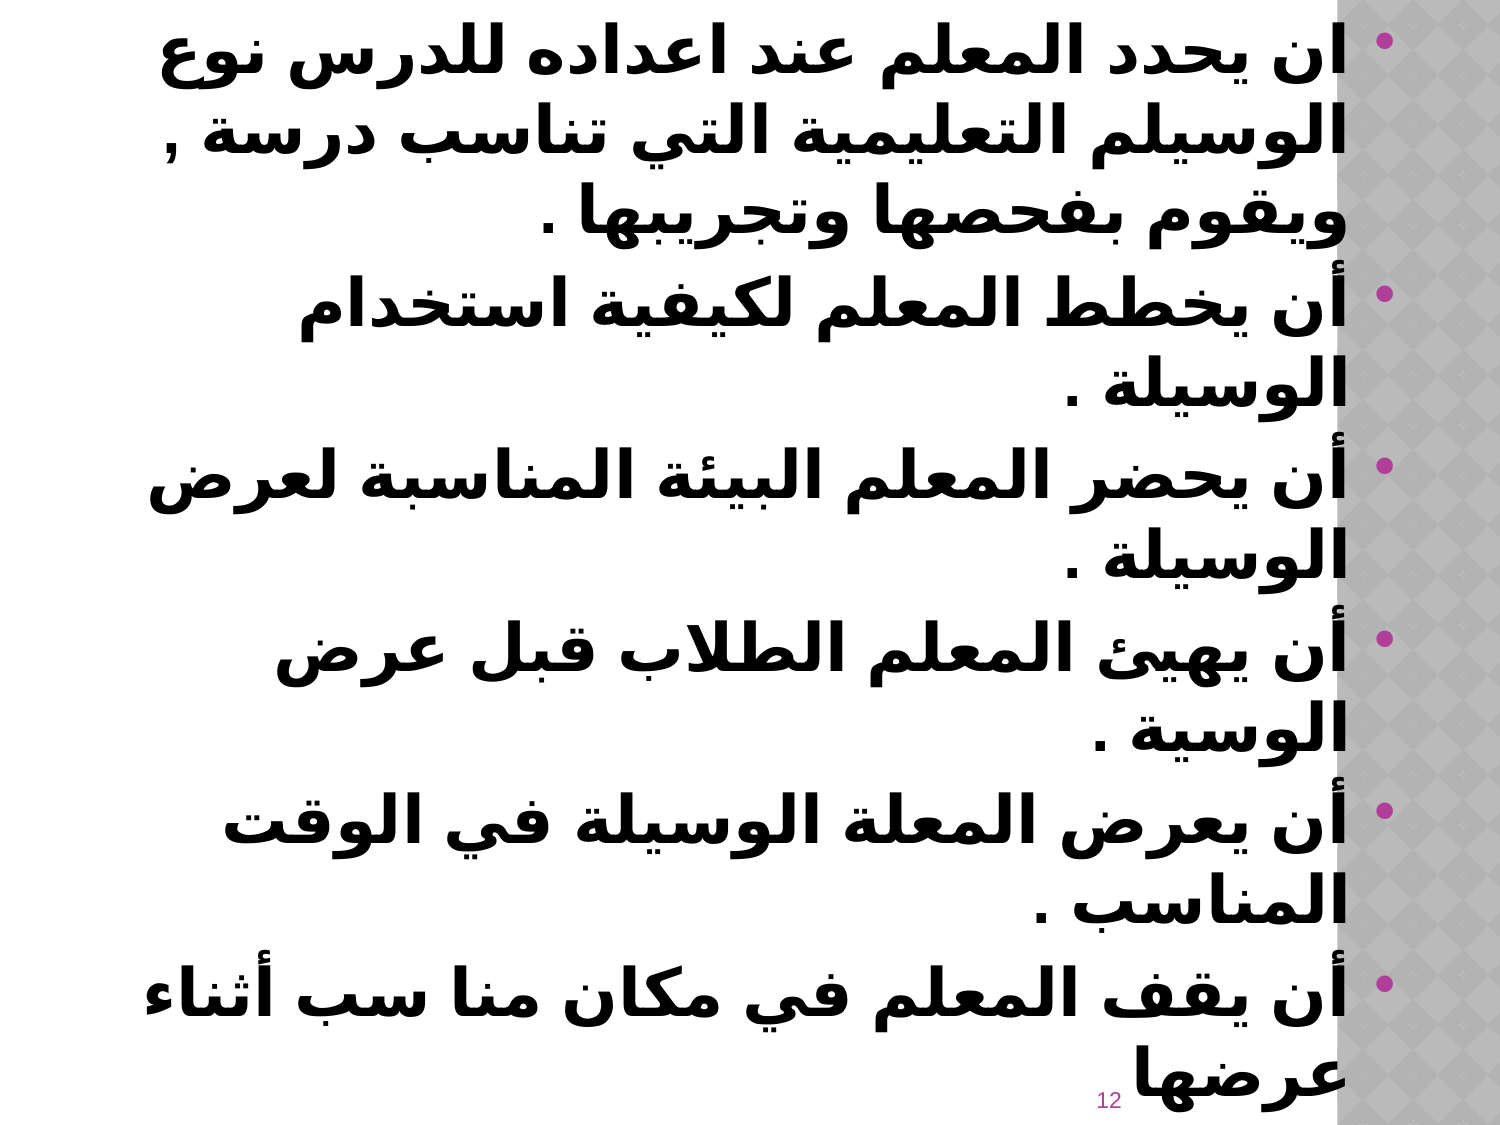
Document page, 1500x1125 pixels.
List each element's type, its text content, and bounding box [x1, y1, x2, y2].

text_box [112, 208, 1353, 269]
slide_number 12 [1025, 1075, 1122, 1113]
list ان يحدد المعلم عند اعداده للدرس نوع الوسيلم التعليمية التي تناسب درسة , ويقوم بفحصها وتجريبها . أن يخطط المعلم لكيفية استخدام الوسيلة . أن يحضر المعلم البيئة المناسبة لعرض الوسيلة . أن يهيئ المعلم الطلاب قبل عرض الوسية . أن يعرض المعلة الوسيلة في الوقت المناسب . أن يقف المعلم في مكان منا سب أثناء عرضها [75, 0, 1412, 1000]
text_box [76, 243, 1341, 320]
